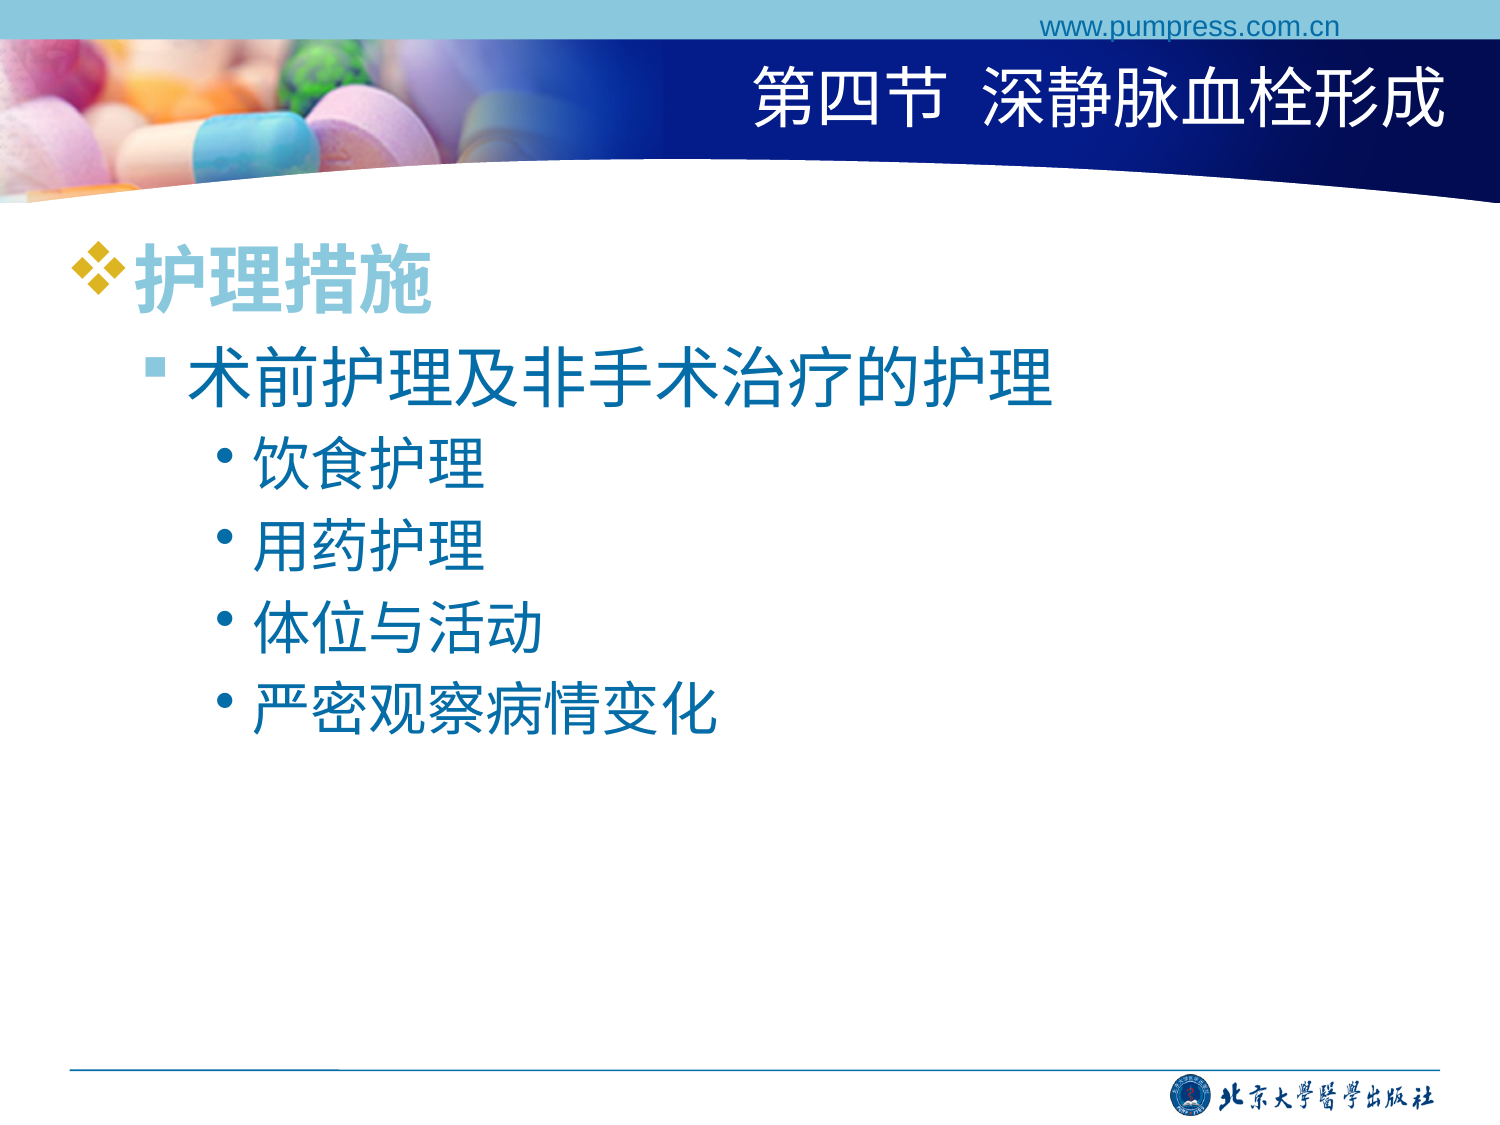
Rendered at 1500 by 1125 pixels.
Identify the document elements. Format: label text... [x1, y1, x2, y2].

title 第四节 深静脉血栓形成 [137, 49, 1463, 143]
picture [1170, 1074, 1436, 1118]
slide_number www.pumpress.com.cn [1025, 0, 1463, 38]
picture [0, 40, 1500, 203]
list 护理措施 术前护理及非手术治疗的护理 饮食护理 用药护理 体位与活动 严密观察病情变化 [49, 224, 1463, 1026]
